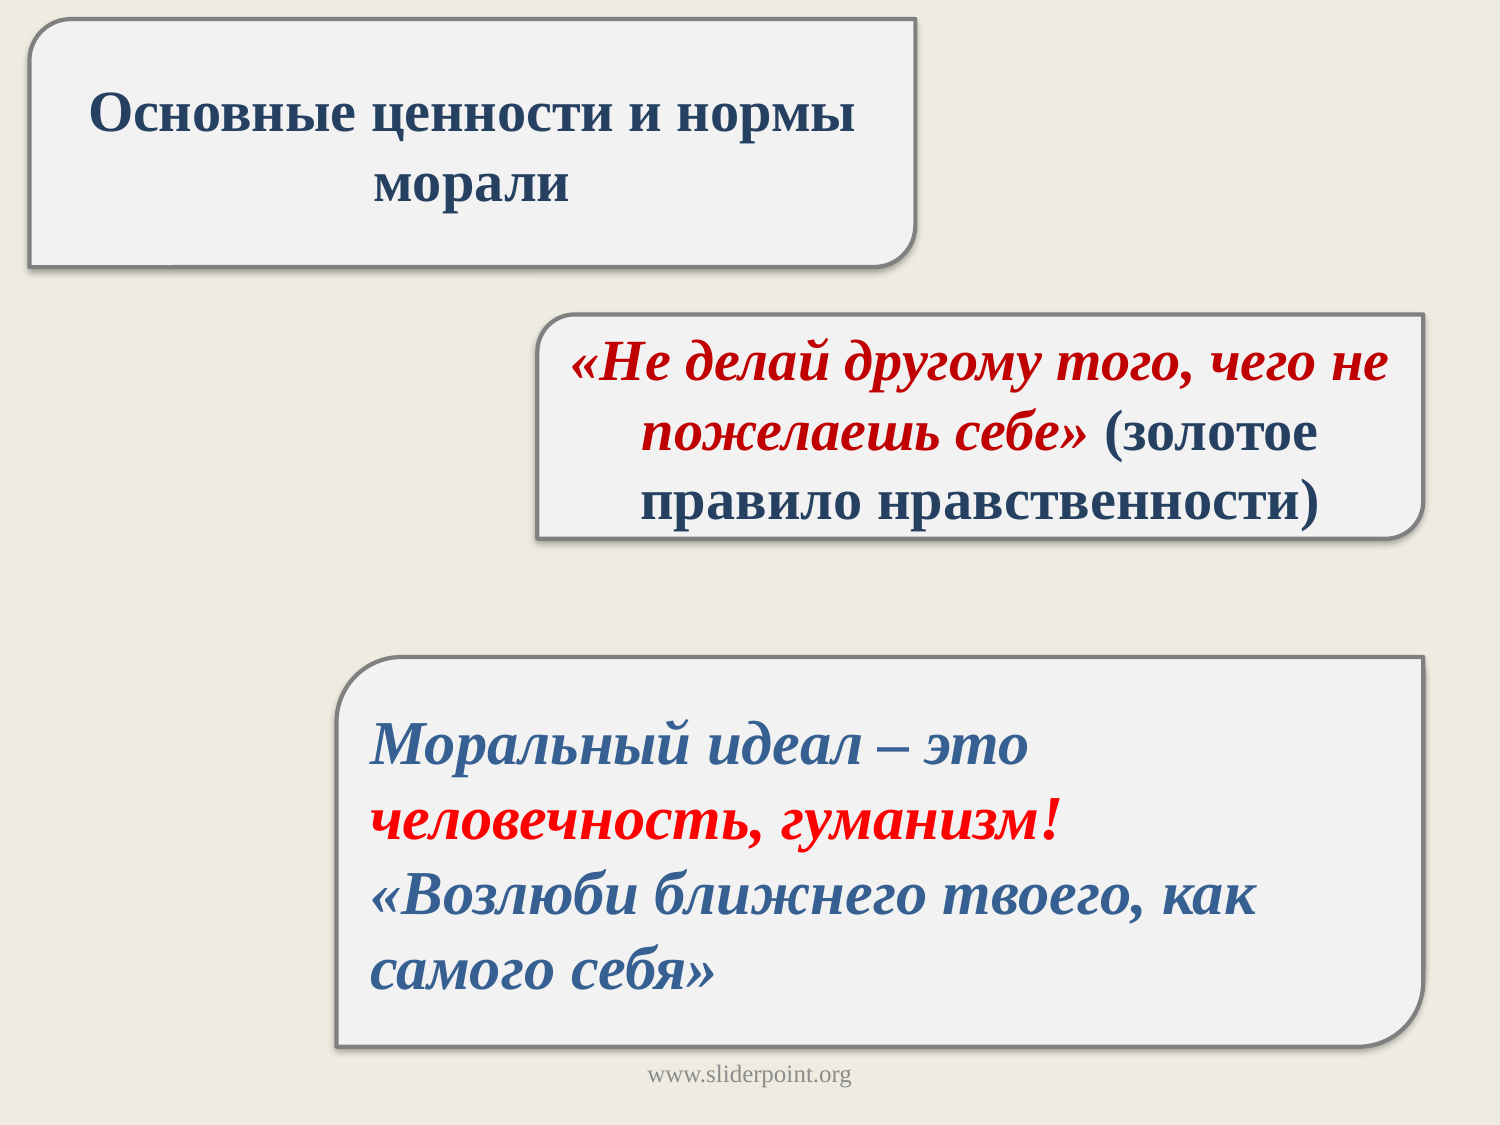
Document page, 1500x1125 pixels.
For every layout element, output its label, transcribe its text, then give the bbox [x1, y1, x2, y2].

text_box Моральный идеал – это человечность, гуманизм! «Возлюби ближнего твоего, как самого себя» [334, 654, 1426, 1049]
footer www.sliderpoint.org [512, 1042, 988, 1103]
text_box Основные ценности и нормы морали [27, 16, 918, 270]
text_box «Не делай другому того, чего не пожелаешь себе» (золотое правило нравственности) [535, 312, 1426, 541]
